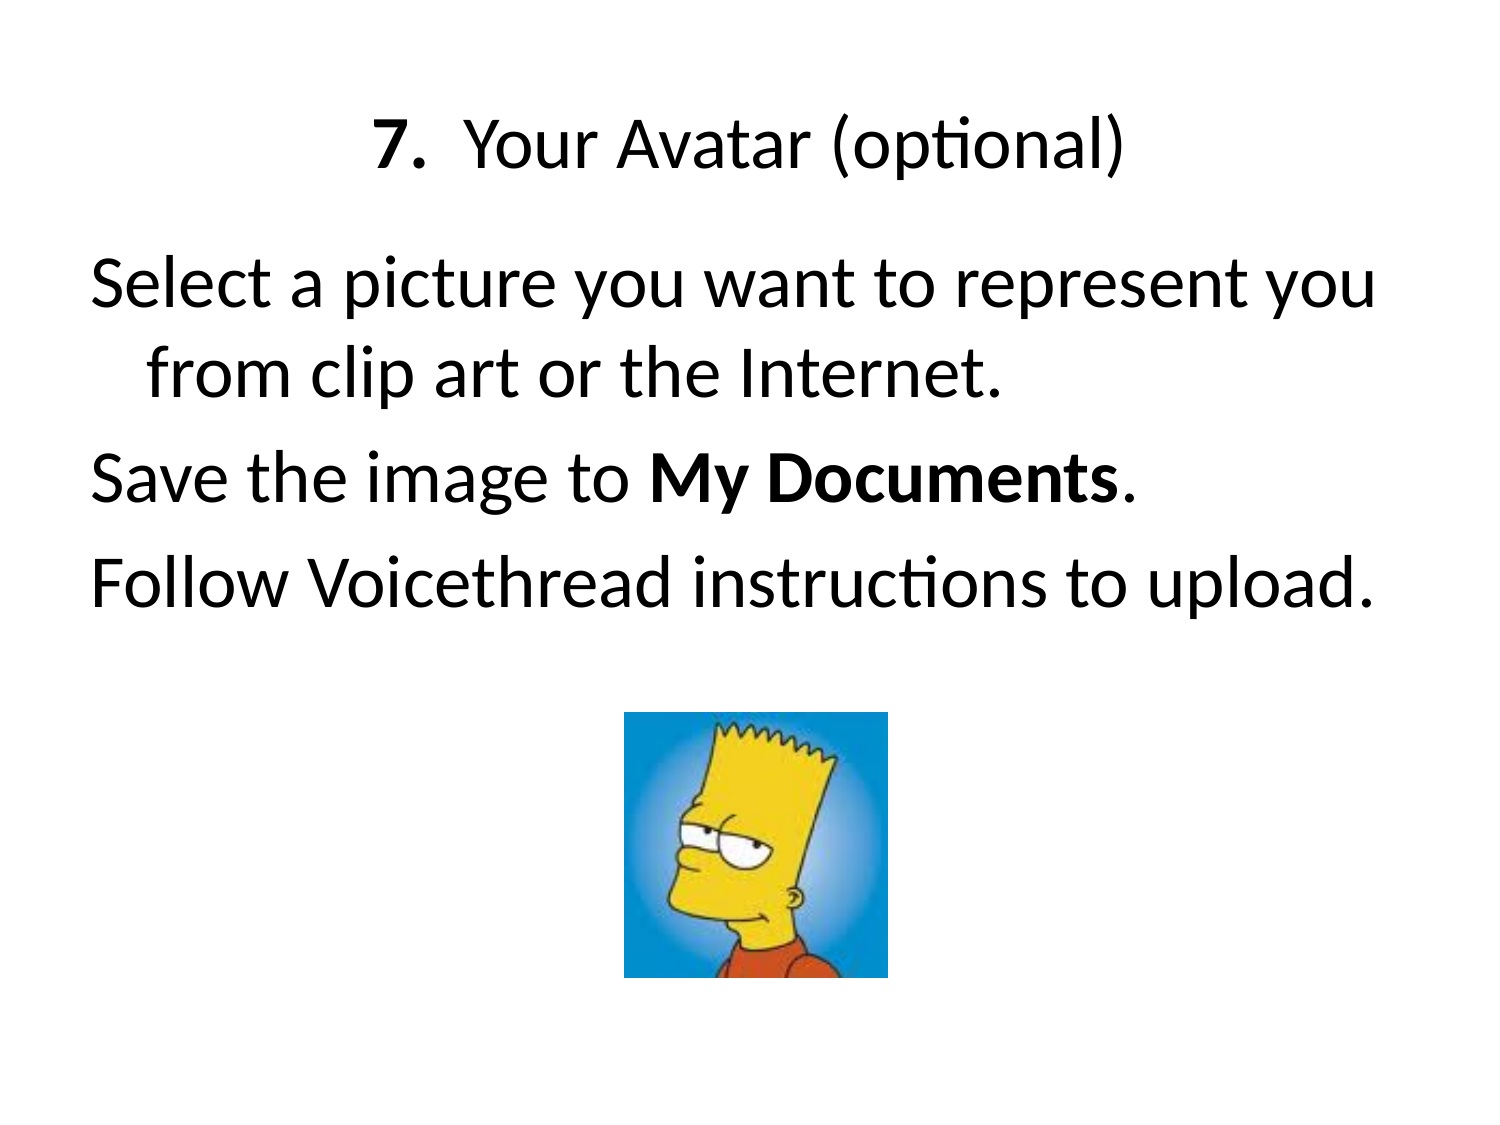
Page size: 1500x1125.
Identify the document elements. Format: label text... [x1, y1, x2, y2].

title 7. Your Avatar (optional) [75, 45, 1425, 224]
list Select a picture you want to represent you from clip art or the Internet. Save the image to My Documents. Follow Voicethread instructions to upload. [75, 224, 1425, 1005]
picture [630, 712, 880, 978]
